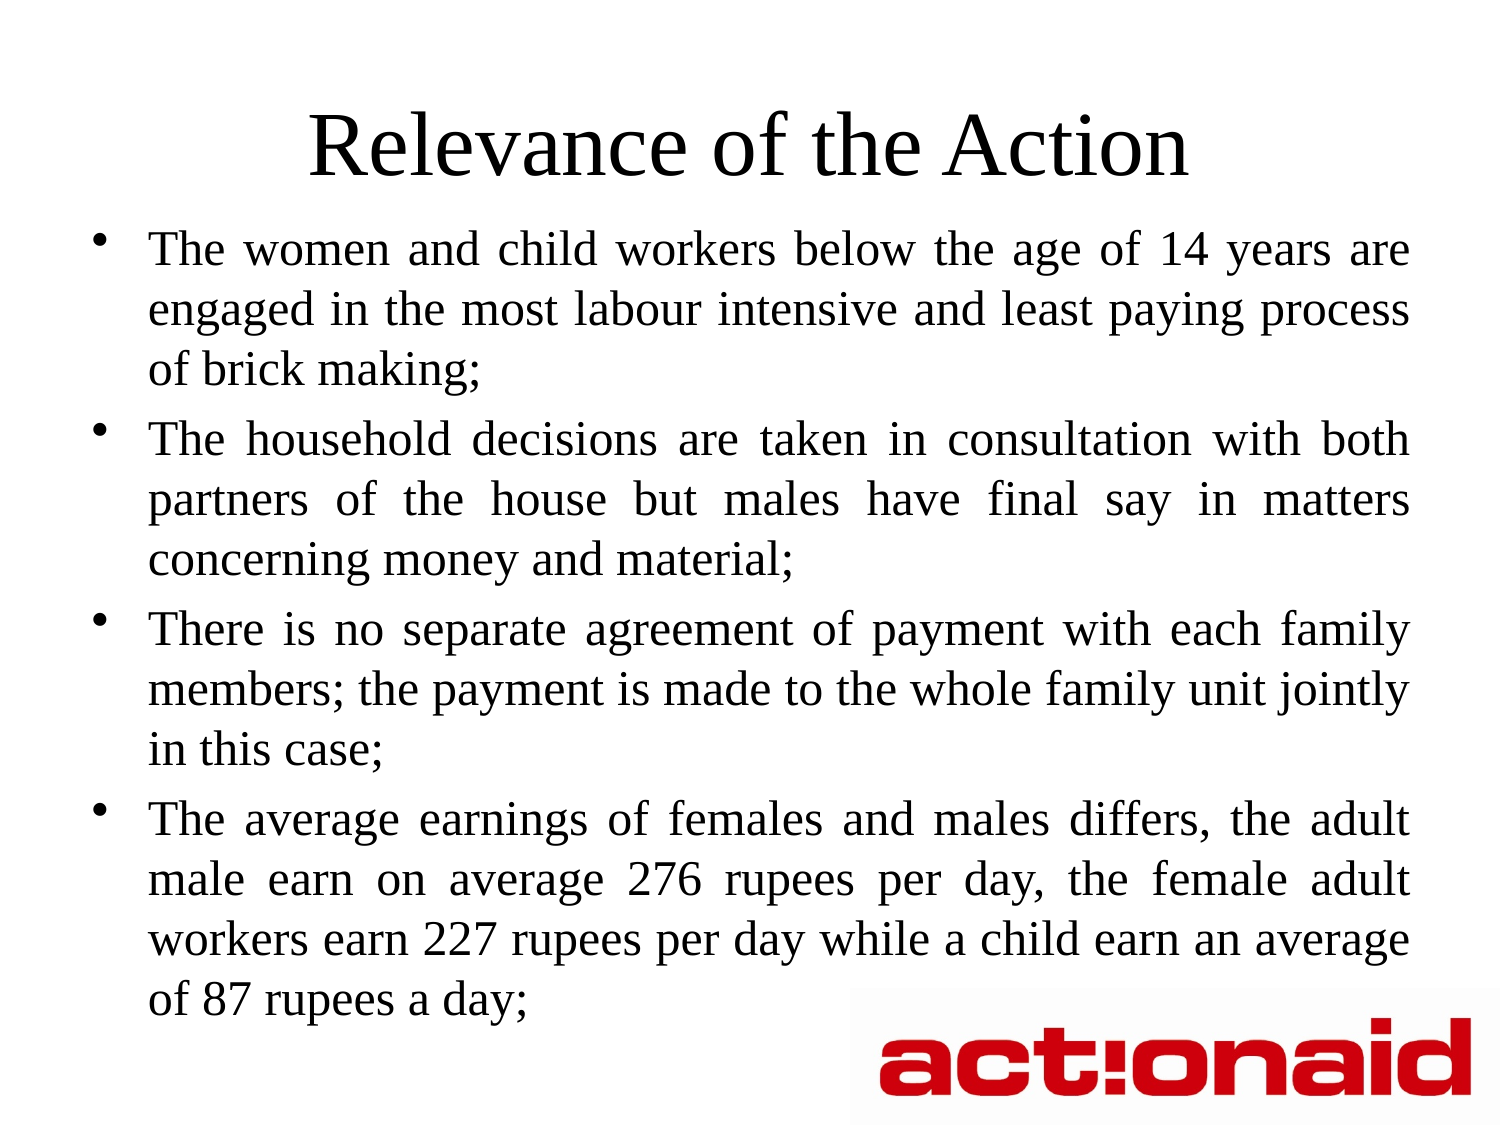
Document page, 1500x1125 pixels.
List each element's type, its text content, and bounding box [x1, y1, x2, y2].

picture [850, 988, 1500, 1125]
title Relevance of the Action [74, 44, 1426, 233]
list The women and child workers below the age of 14 years are engaged in the most labour intensive and least paying process of brick making; The household decisions are taken in consultation with both partners of the house but males have final say in matters concerning money and material; There is no separate agreement of payment with each family members; the payment is made to the whole family unit jointly in this case; The average earnings of females and males differs, the adult male earn on average 276 rupees per day, the female adult workers earn 227 rupees per day while a child earn an average of 87 rupees a day; [76, 207, 1427, 951]
